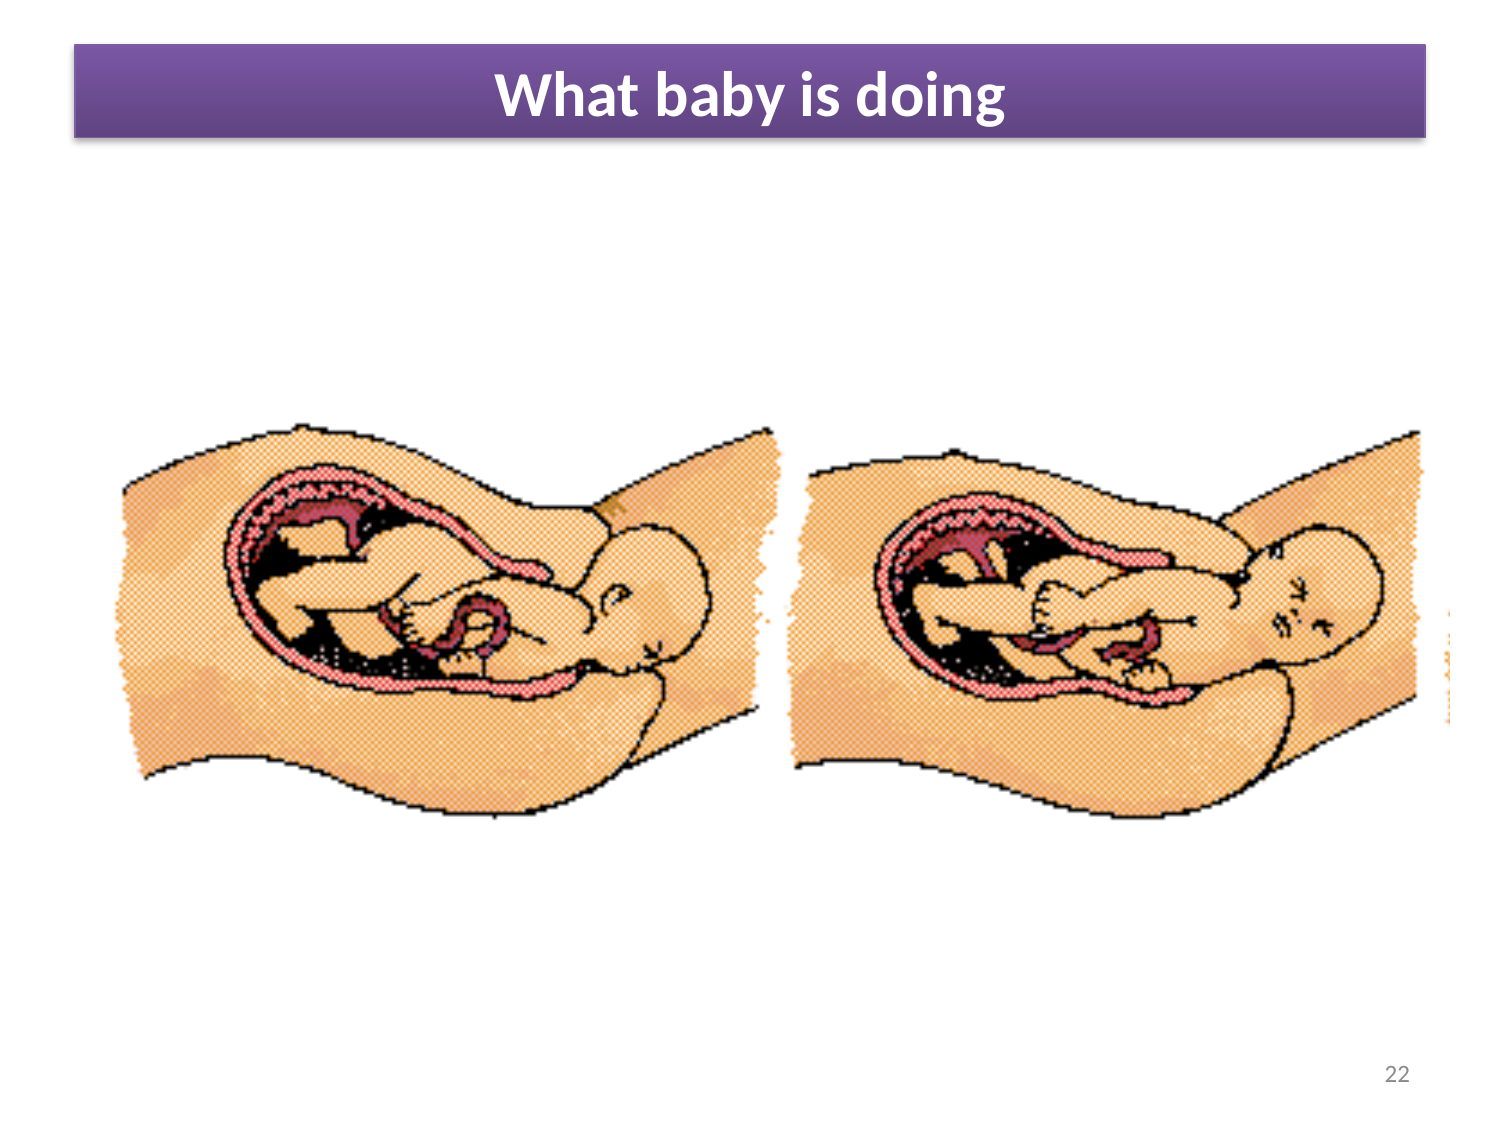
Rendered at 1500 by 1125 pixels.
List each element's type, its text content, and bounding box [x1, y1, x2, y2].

title What baby is doing [74, 44, 1426, 138]
picture [99, 374, 1451, 888]
slide_number 22 [1074, 1042, 1425, 1103]
